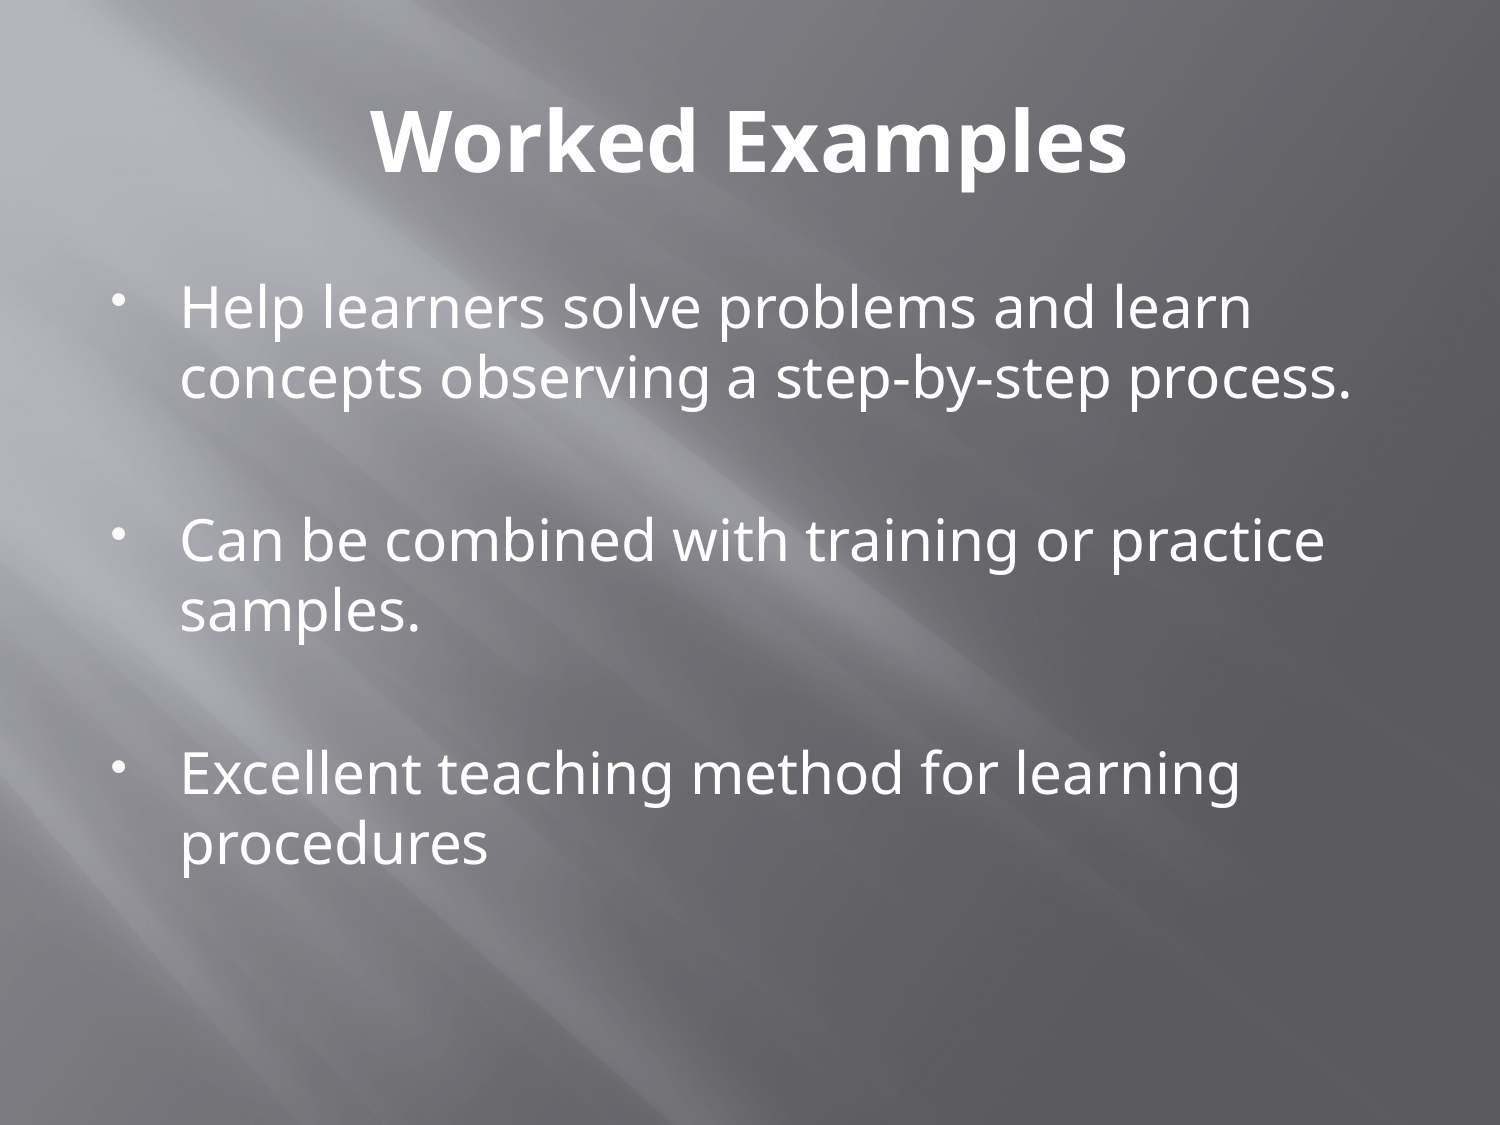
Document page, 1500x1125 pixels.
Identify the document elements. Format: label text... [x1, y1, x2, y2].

title Worked Examples [75, 45, 1425, 233]
list Help learners solve problems and learn concepts observing a step-by-step process. Can be combined with training or practice samples. Excellent teaching method for learning procedures [75, 262, 1425, 1035]
